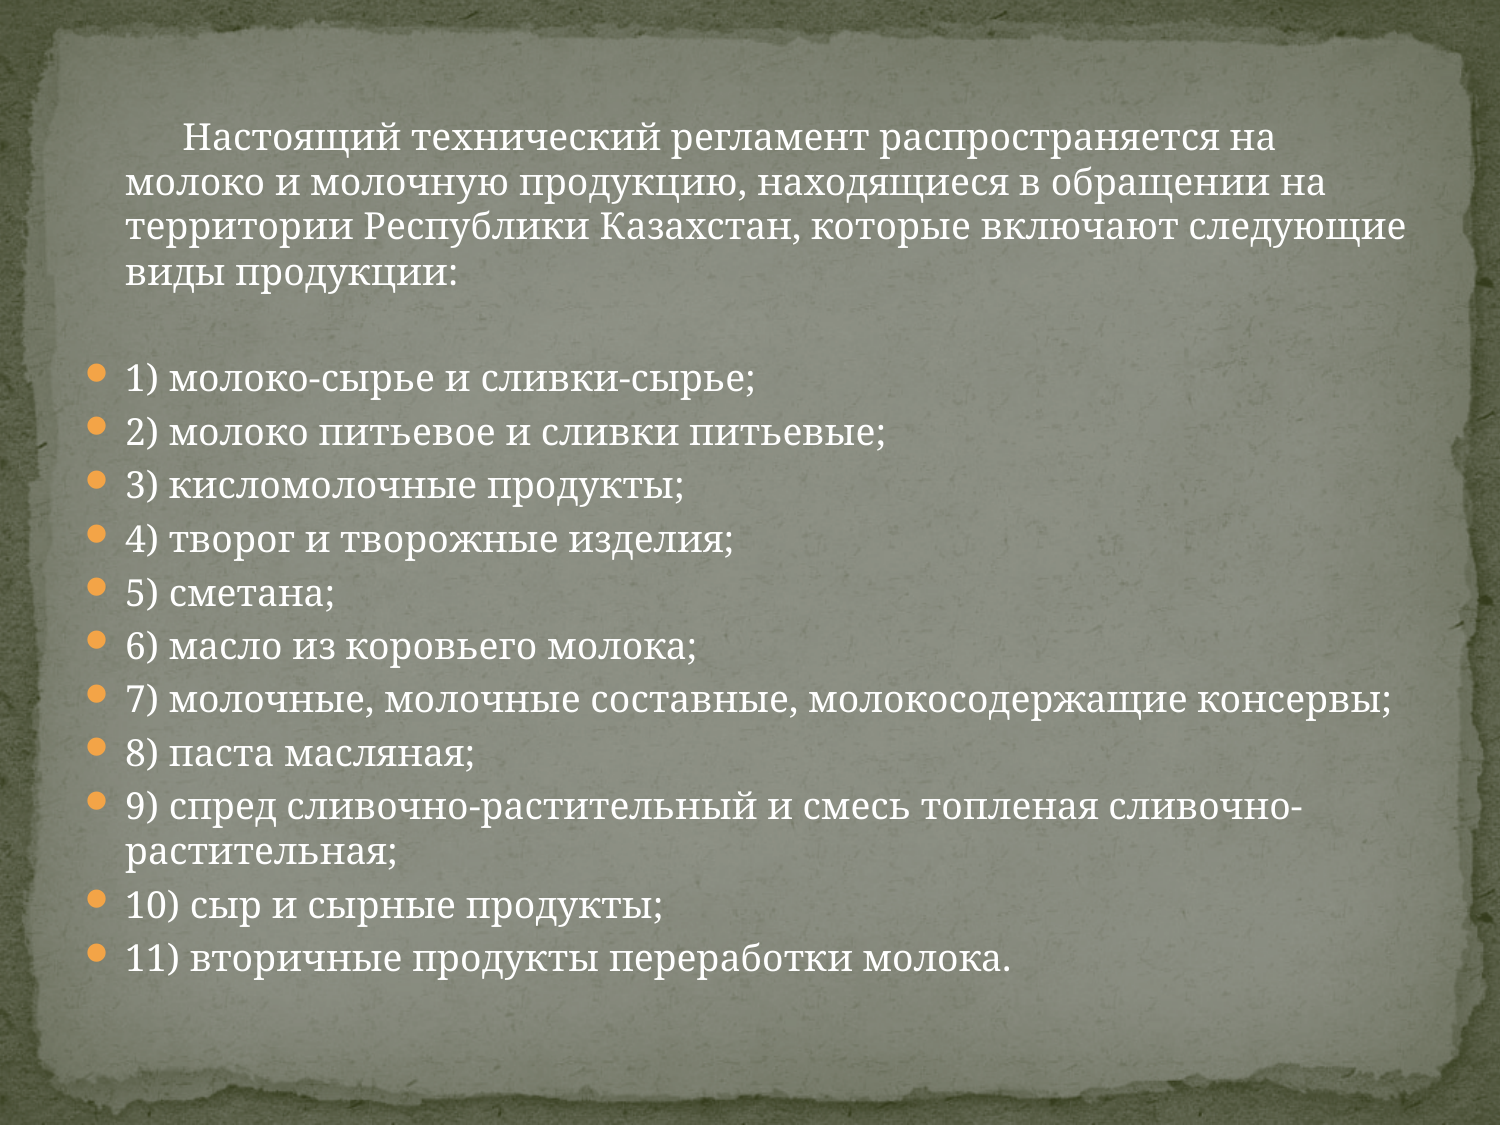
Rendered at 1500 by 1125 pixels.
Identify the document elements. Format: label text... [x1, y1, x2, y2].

list Настоящий технический регламент распространяется на молоко и молочную продукцию, находящиеся в обращении на территории Республики Казахстан, которые включают следующие виды продукции: 1) молоко-сырье и сливки-сырье; 2) молоко питьевое и сливки питьевые; 3) кисломолочные продукты; 4) творог и творожные изделия; 5) сметана; 6) масло из коровьего молока; 7) молочные, молочные составные, молокосодержащие консервы; 8) паста масляная; 9) спред сливочно-растительный и смесь топленая сливочно-растительная; 10) сыр и сырные продукты; 11) вторичные продукты переработки молока. [70, 105, 1425, 1000]
